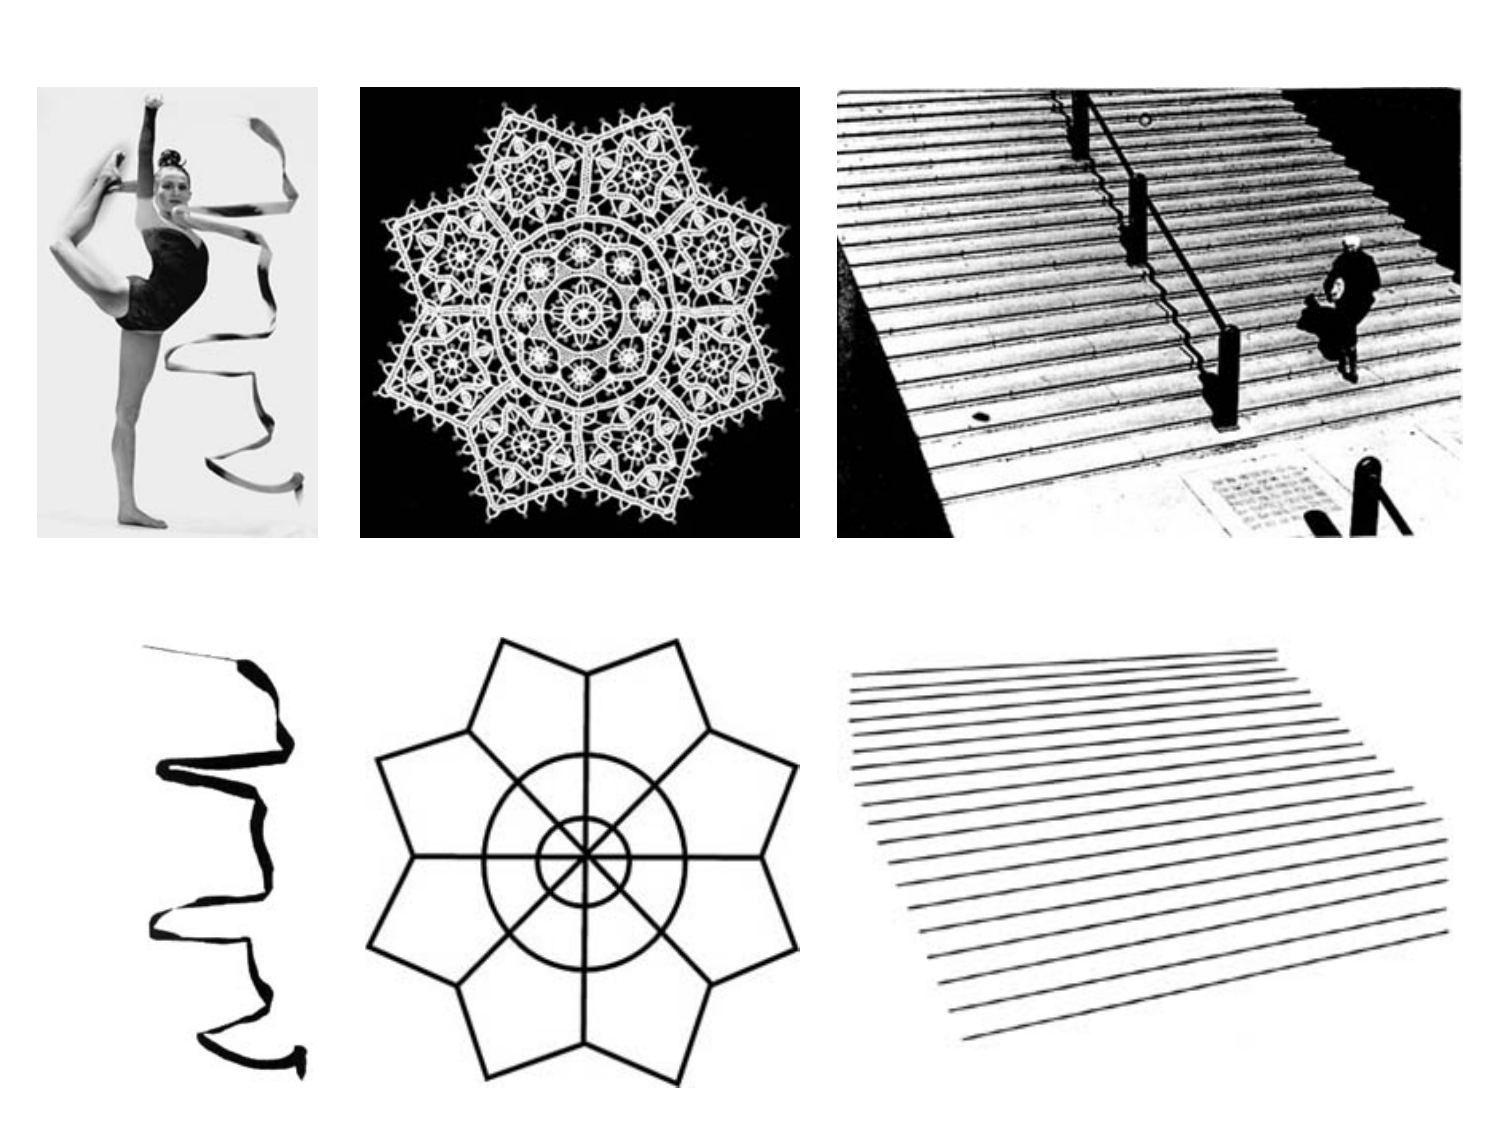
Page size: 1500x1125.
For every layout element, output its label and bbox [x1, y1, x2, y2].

picture [37, 87, 318, 538]
picture [837, 87, 1463, 538]
text_box [132, 635, 1463, 1088]
picture [360, 87, 801, 538]
